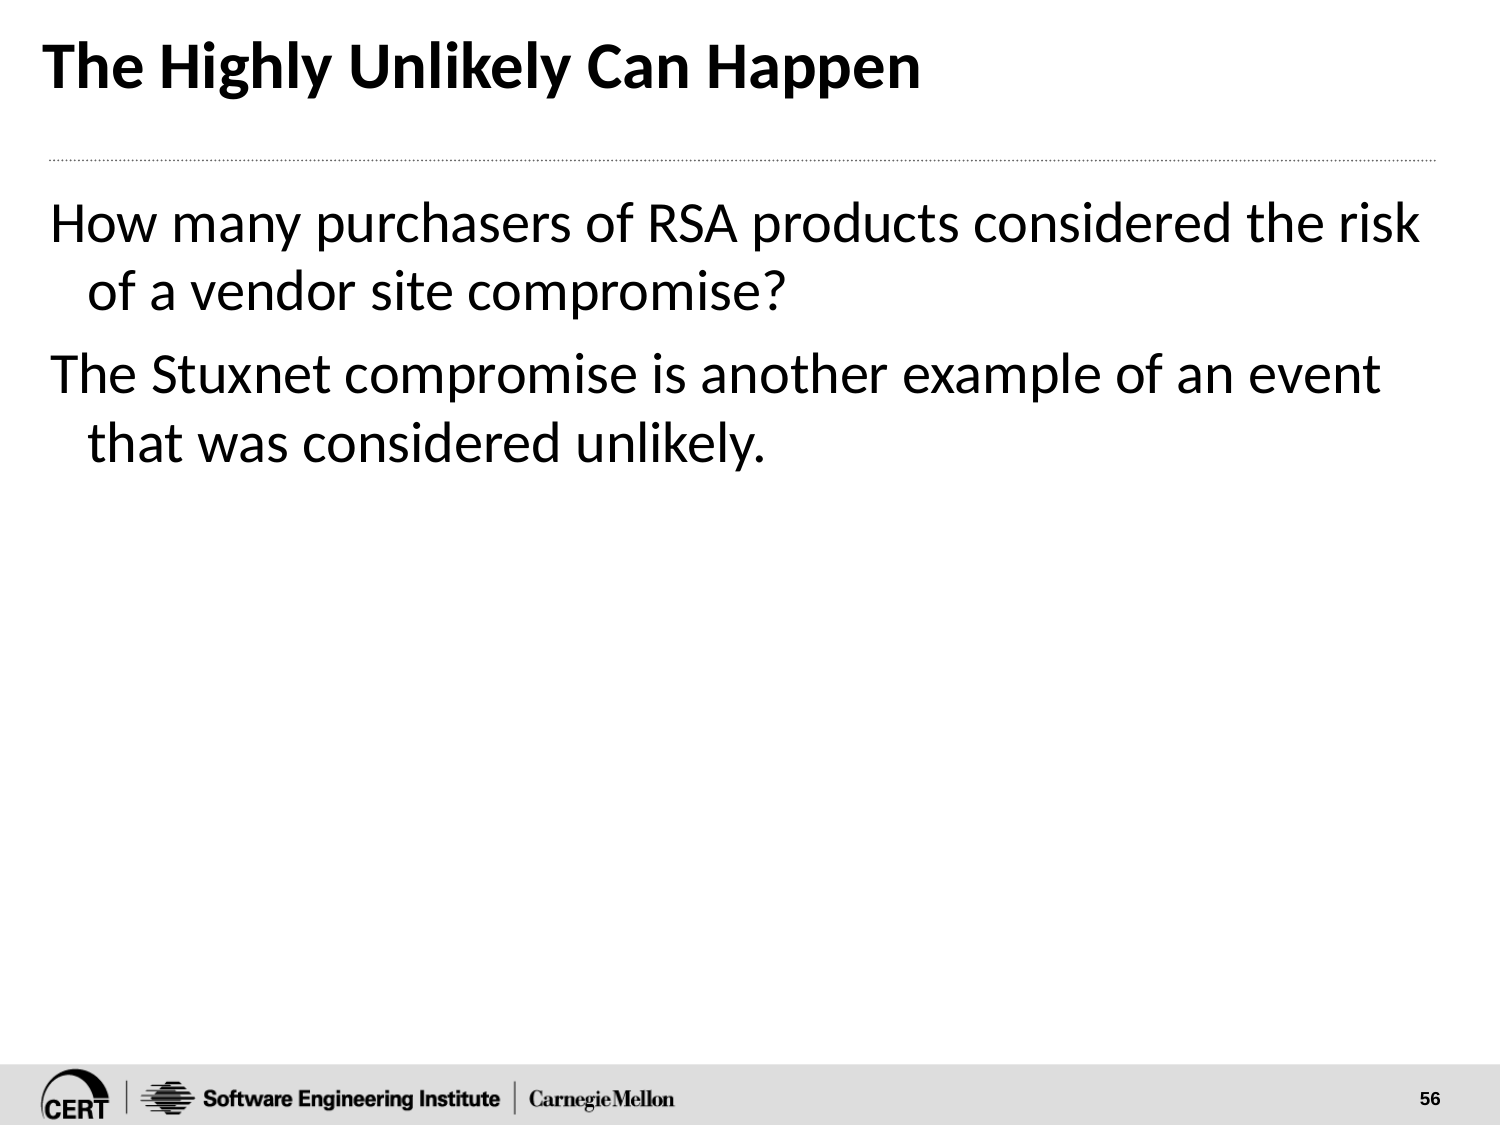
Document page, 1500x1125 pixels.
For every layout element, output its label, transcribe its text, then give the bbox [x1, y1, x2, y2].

title The Highly Unlikely Can Happen [42, 37, 1434, 155]
picture [24, 1065, 688, 1125]
list How many purchasers of RSA products considered the risk of a vendor site compromise? The Stuxnet compromise is another example of an event that was considered unlikely. [49, 187, 1438, 1001]
